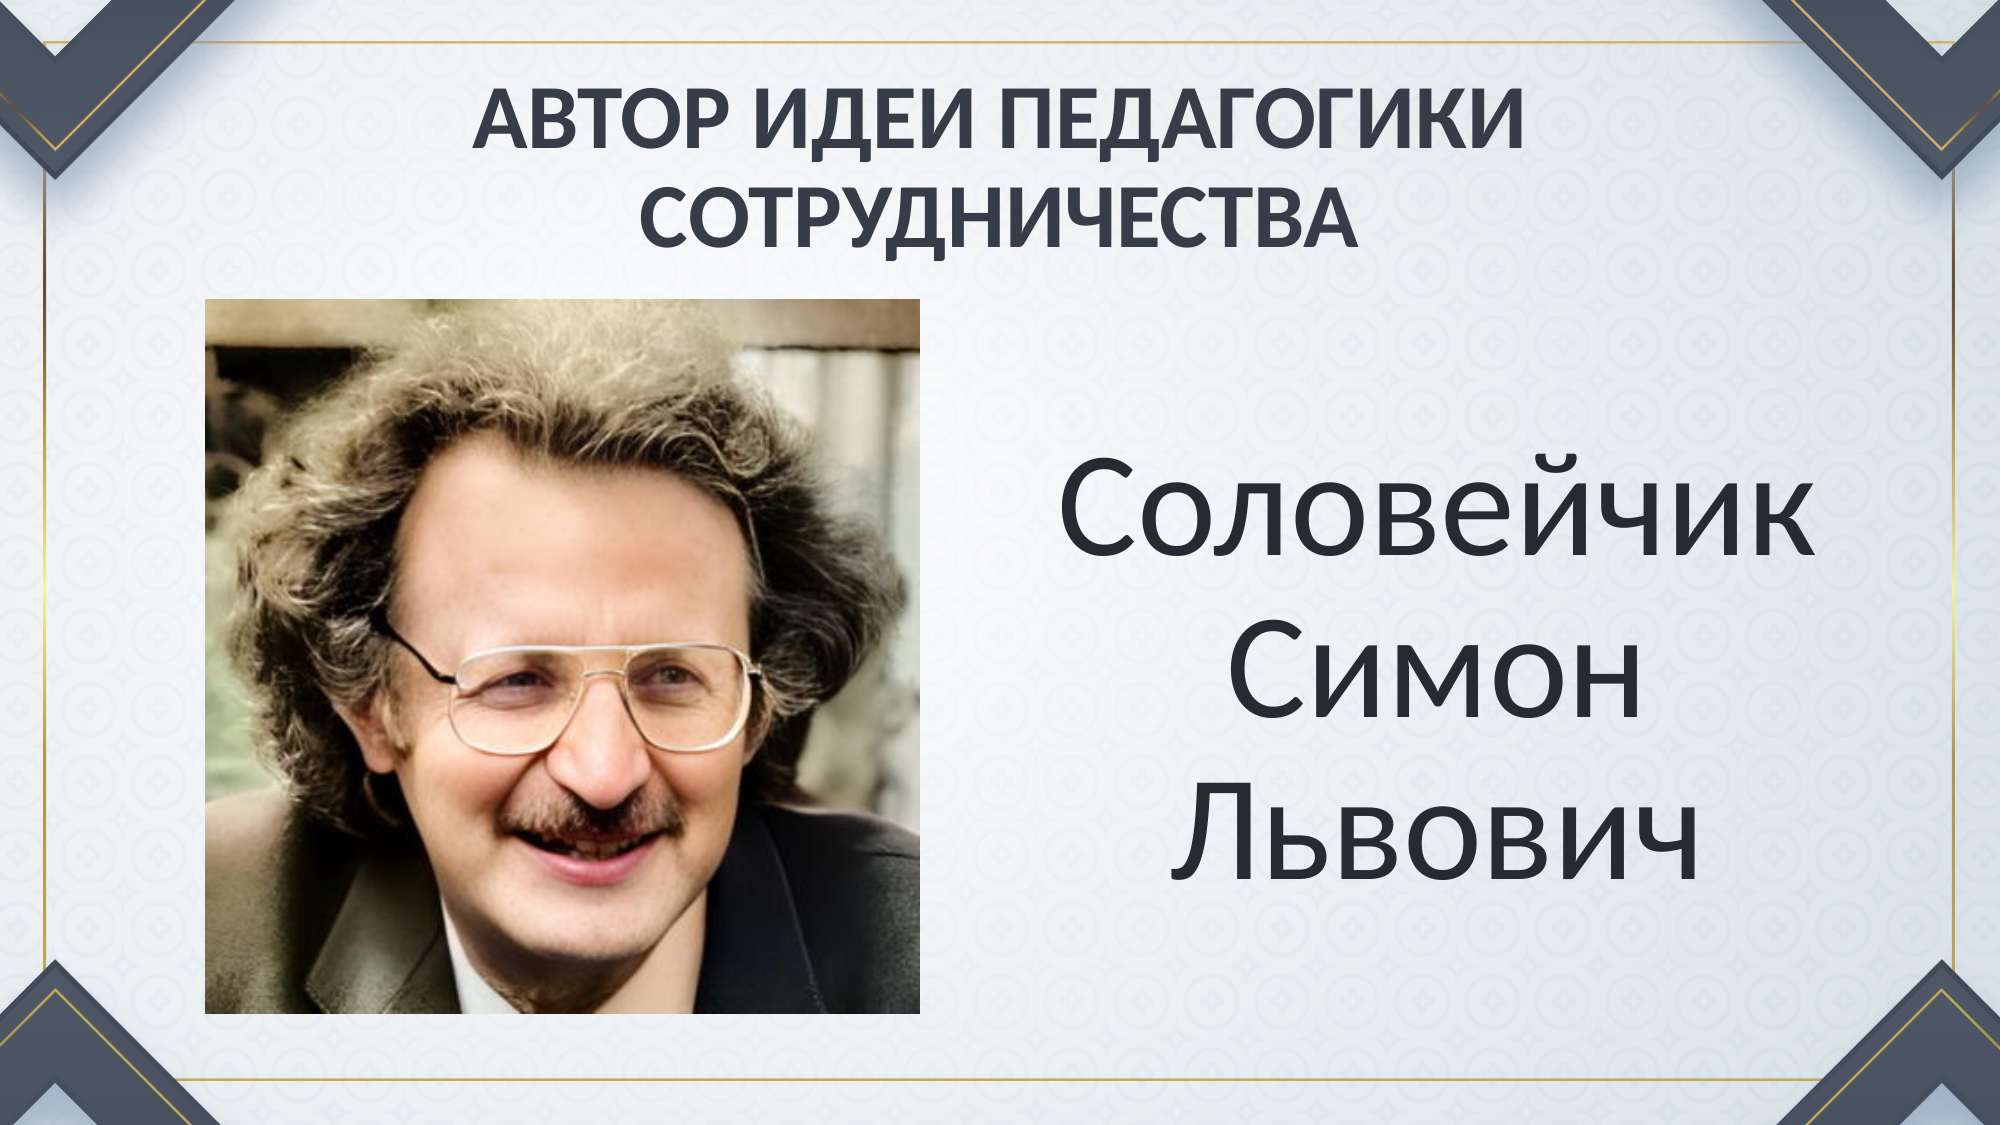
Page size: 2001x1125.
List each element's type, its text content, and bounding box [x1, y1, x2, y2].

title АВТОР ИДЕИ ПЕДАГОГИКИ СОТРУДНИЧЕСТВА [137, 59, 1863, 278]
picture [0, 0, 2000, 1125]
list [205, 299, 920, 1014]
list Соловейчик Симон Львович [1012, 299, 1863, 1014]
